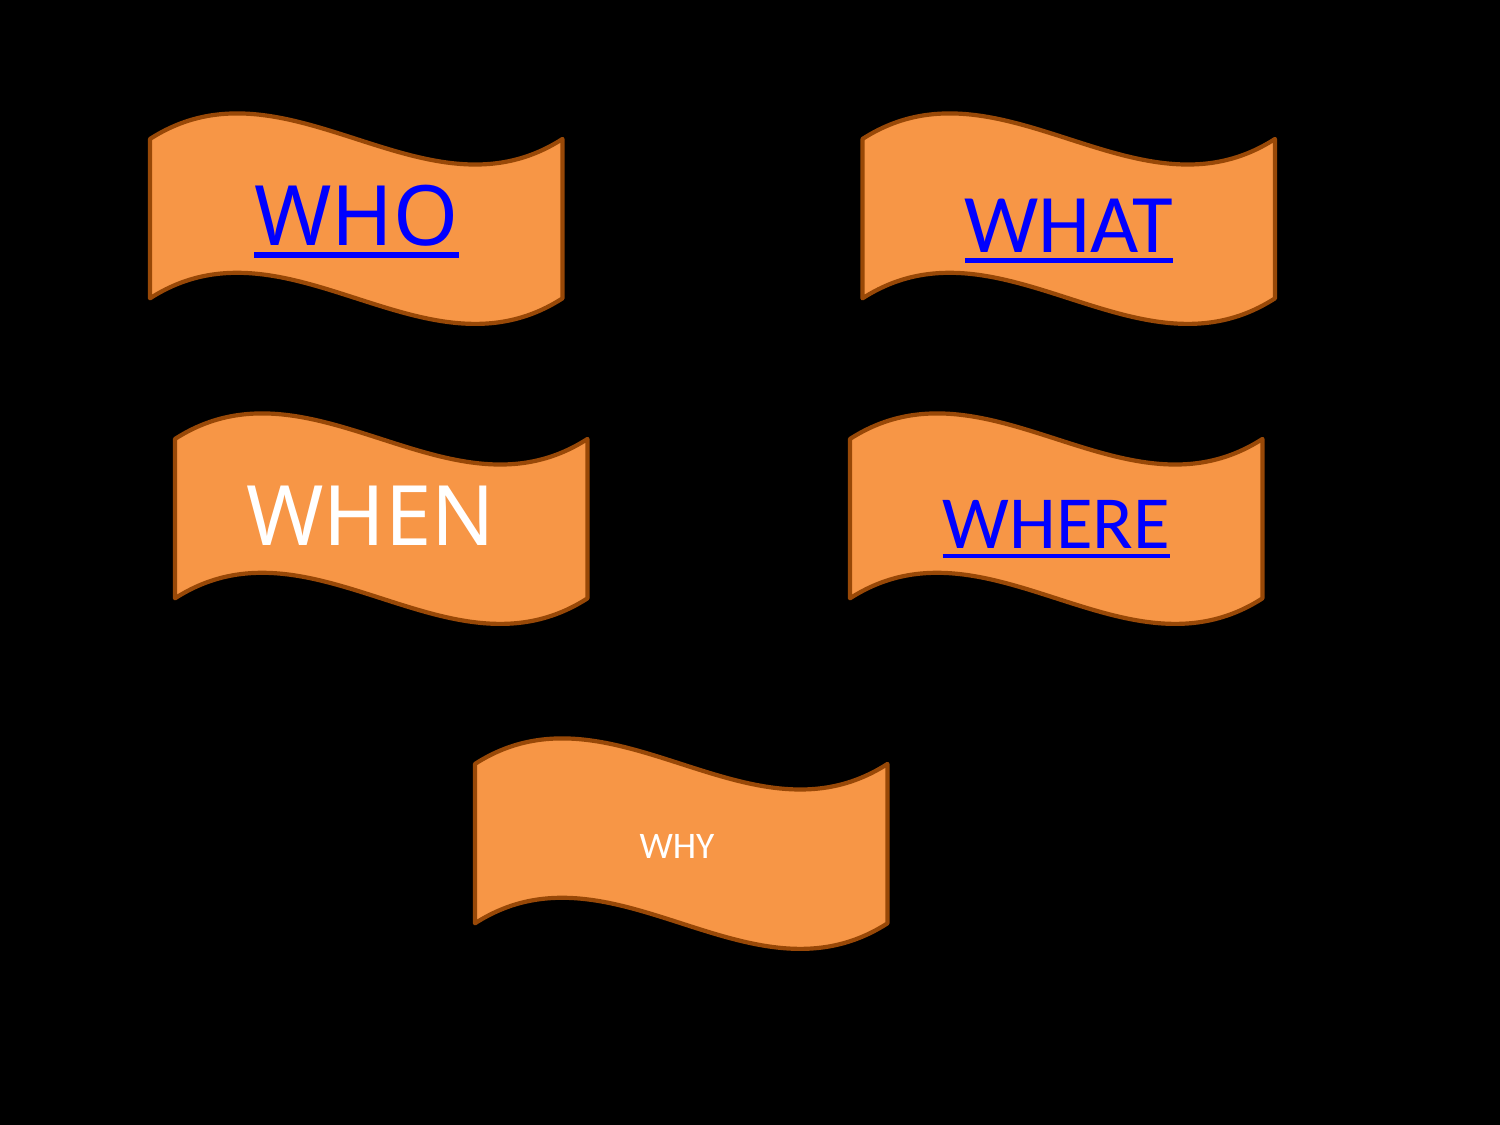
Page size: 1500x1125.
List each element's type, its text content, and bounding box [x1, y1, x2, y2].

text_box WHEN [172, 411, 590, 626]
text_box WHERE [847, 411, 1265, 626]
text_box WHY [472, 736, 890, 951]
text_box WHAT [860, 111, 1278, 326]
text_box WHO [147, 111, 565, 326]
